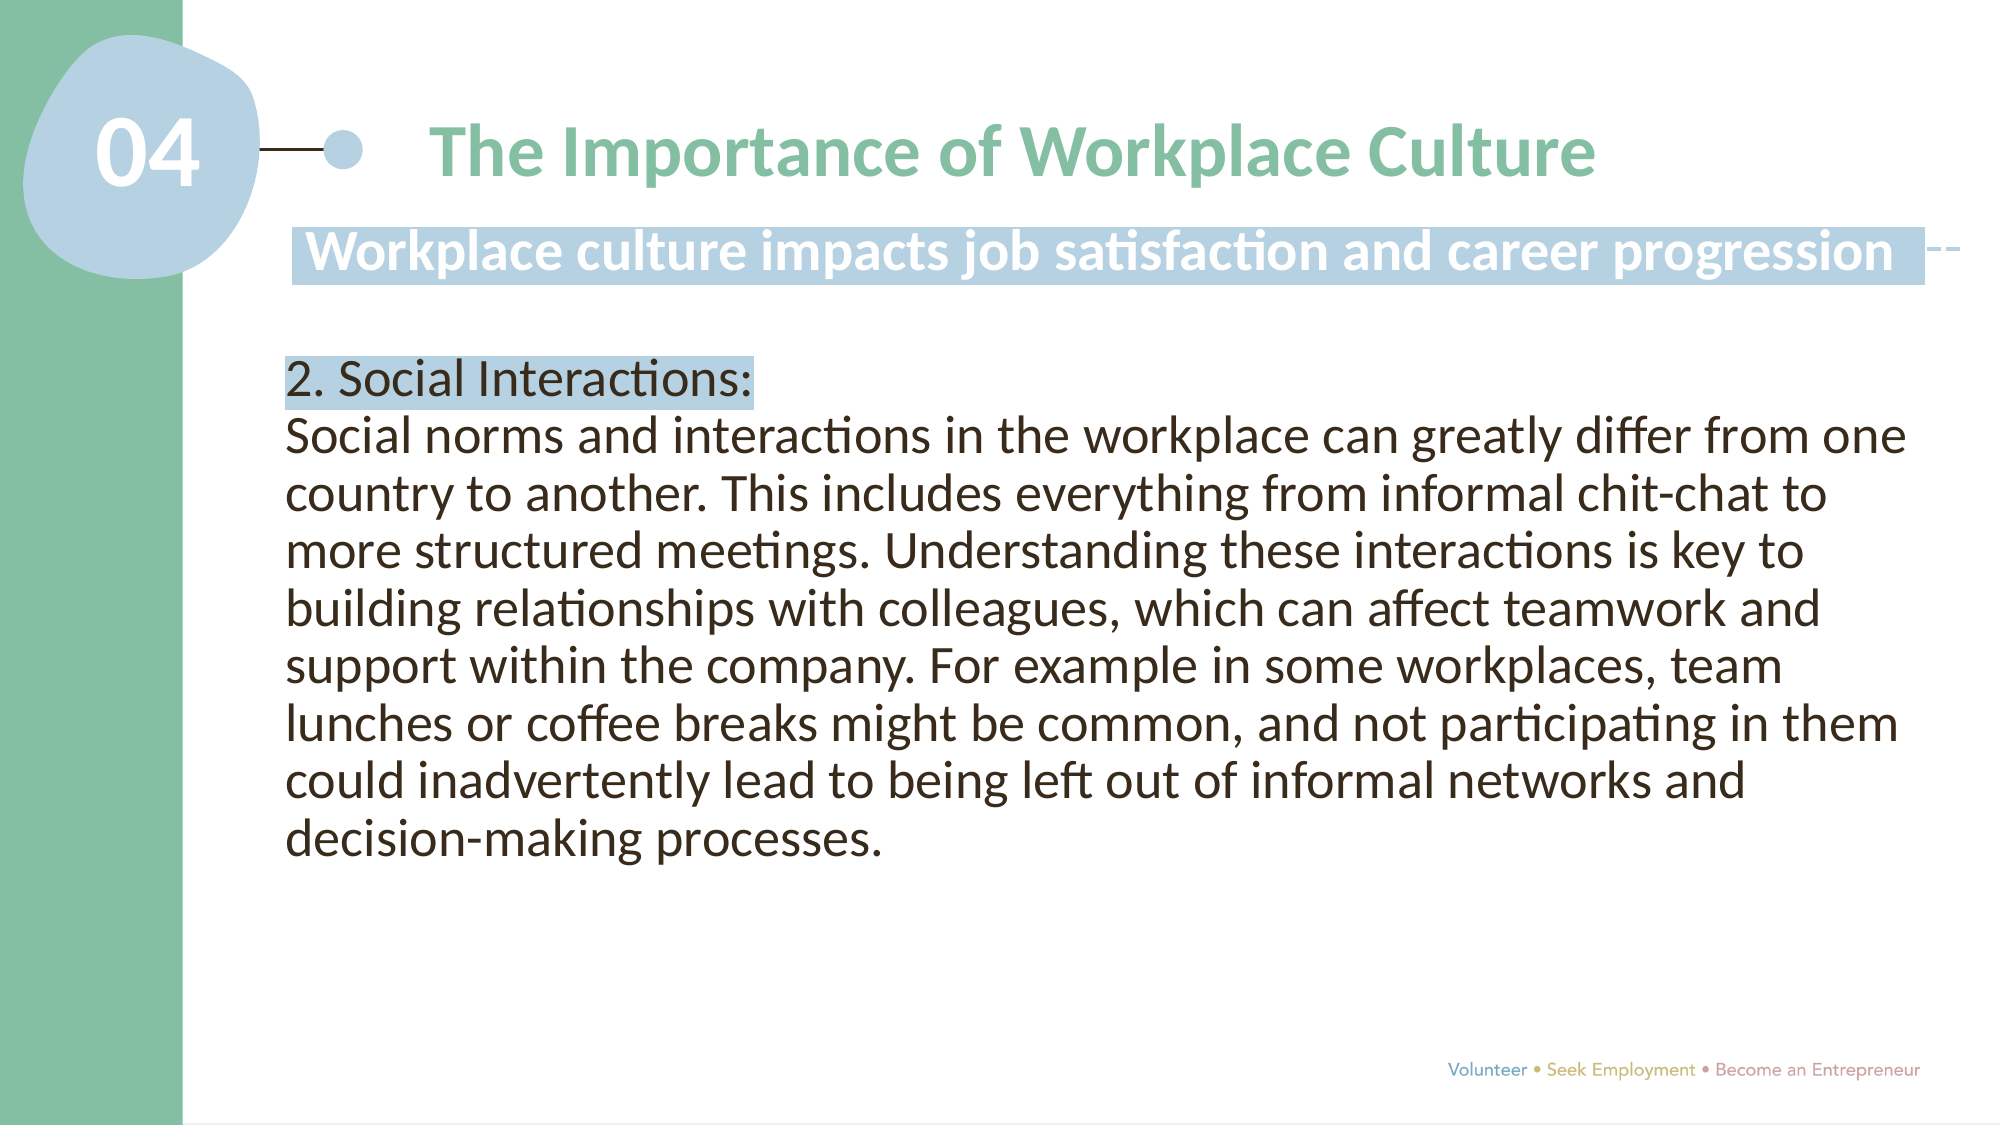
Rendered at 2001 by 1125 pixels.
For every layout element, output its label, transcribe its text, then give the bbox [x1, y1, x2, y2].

picture [1418, 1046, 1971, 1103]
text_box Workplace culture impacts job satisfaction and career progression: [276, 204, 1953, 290]
text_box 2. Social Interactions: Social norms and interactions in the workplace can greatly differ from one country to another. This includes everything from informal chit-chat to more structured meetings. Understanding these interactions is key to building relationships with colleagues, which can affect teamwork and support within the company. For example in some workplaces, team lunches or coffee breaks might be common, and not participating in them could inadvertently lead to being left out of informal networks and decision-making processes. [270, 342, 1946, 547]
text_box [34, 230, 234, 280]
text_box [55, 35, 249, 88]
text_box [0, 0, 184, 1125]
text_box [110, 129, 363, 170]
text_box The Importance of Workplace Culture [414, 108, 1675, 204]
text_box 04 [21, 88, 275, 230]
